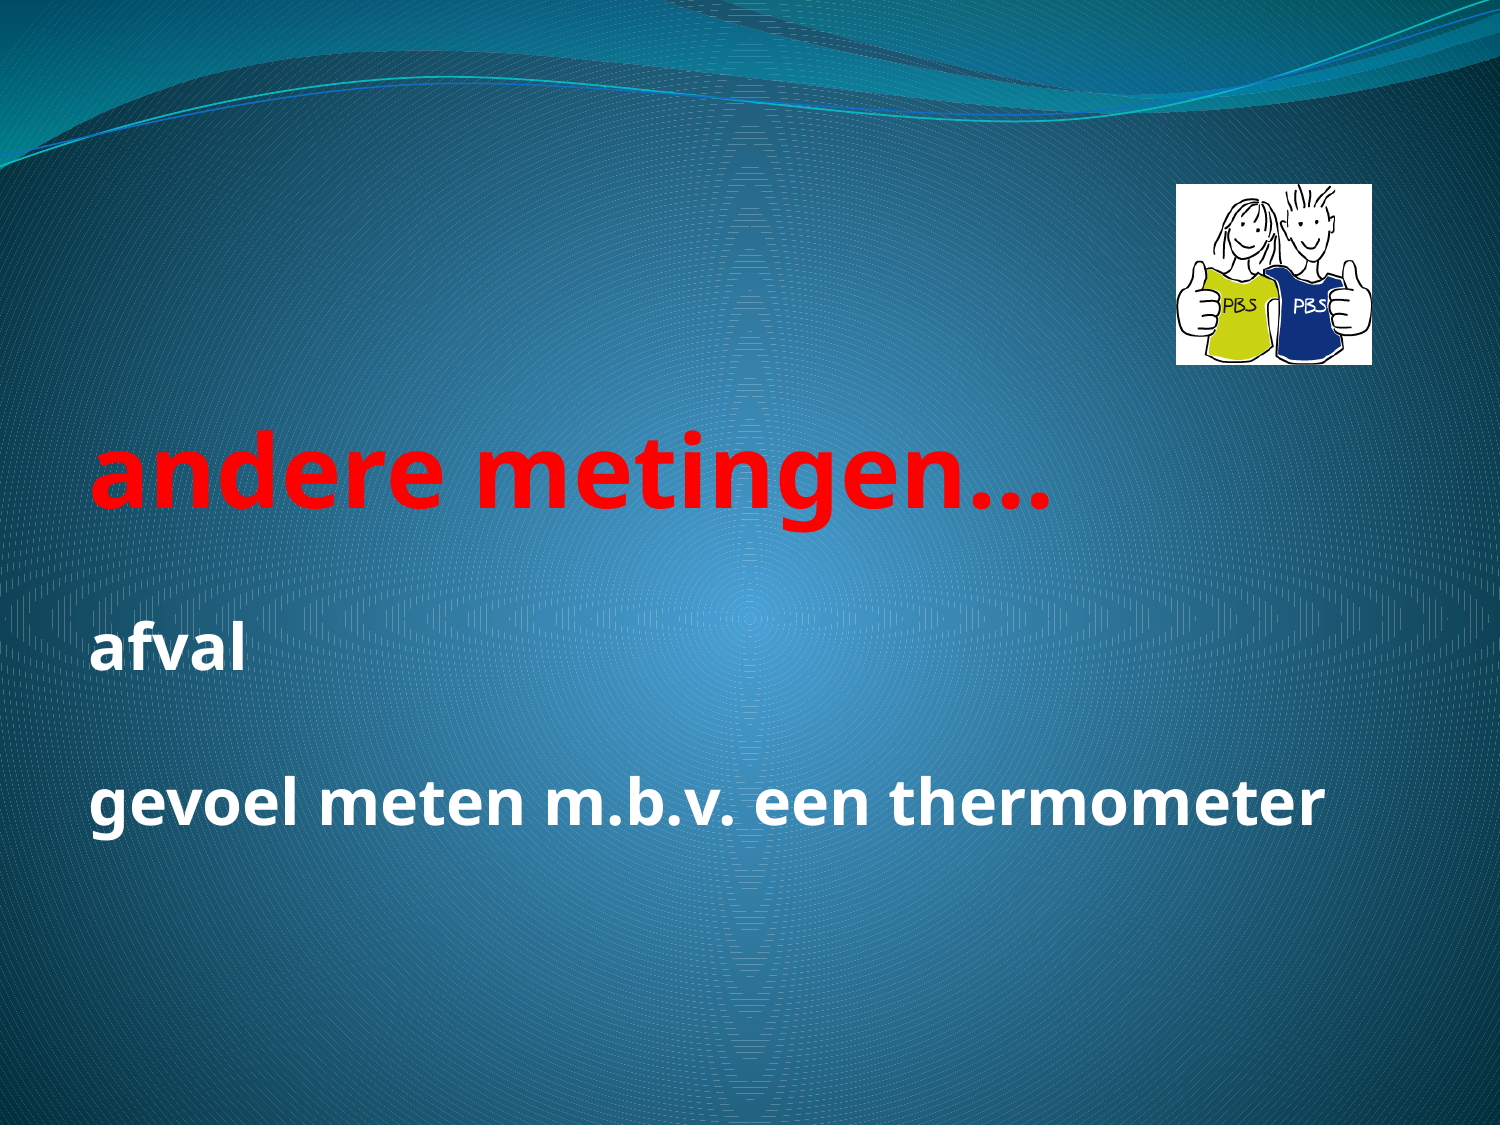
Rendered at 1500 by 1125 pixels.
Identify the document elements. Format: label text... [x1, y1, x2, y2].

picture [1176, 184, 1373, 365]
title andere metingen… afval gevoel meten m.b.v. een thermometer [88, 255, 1377, 1071]
